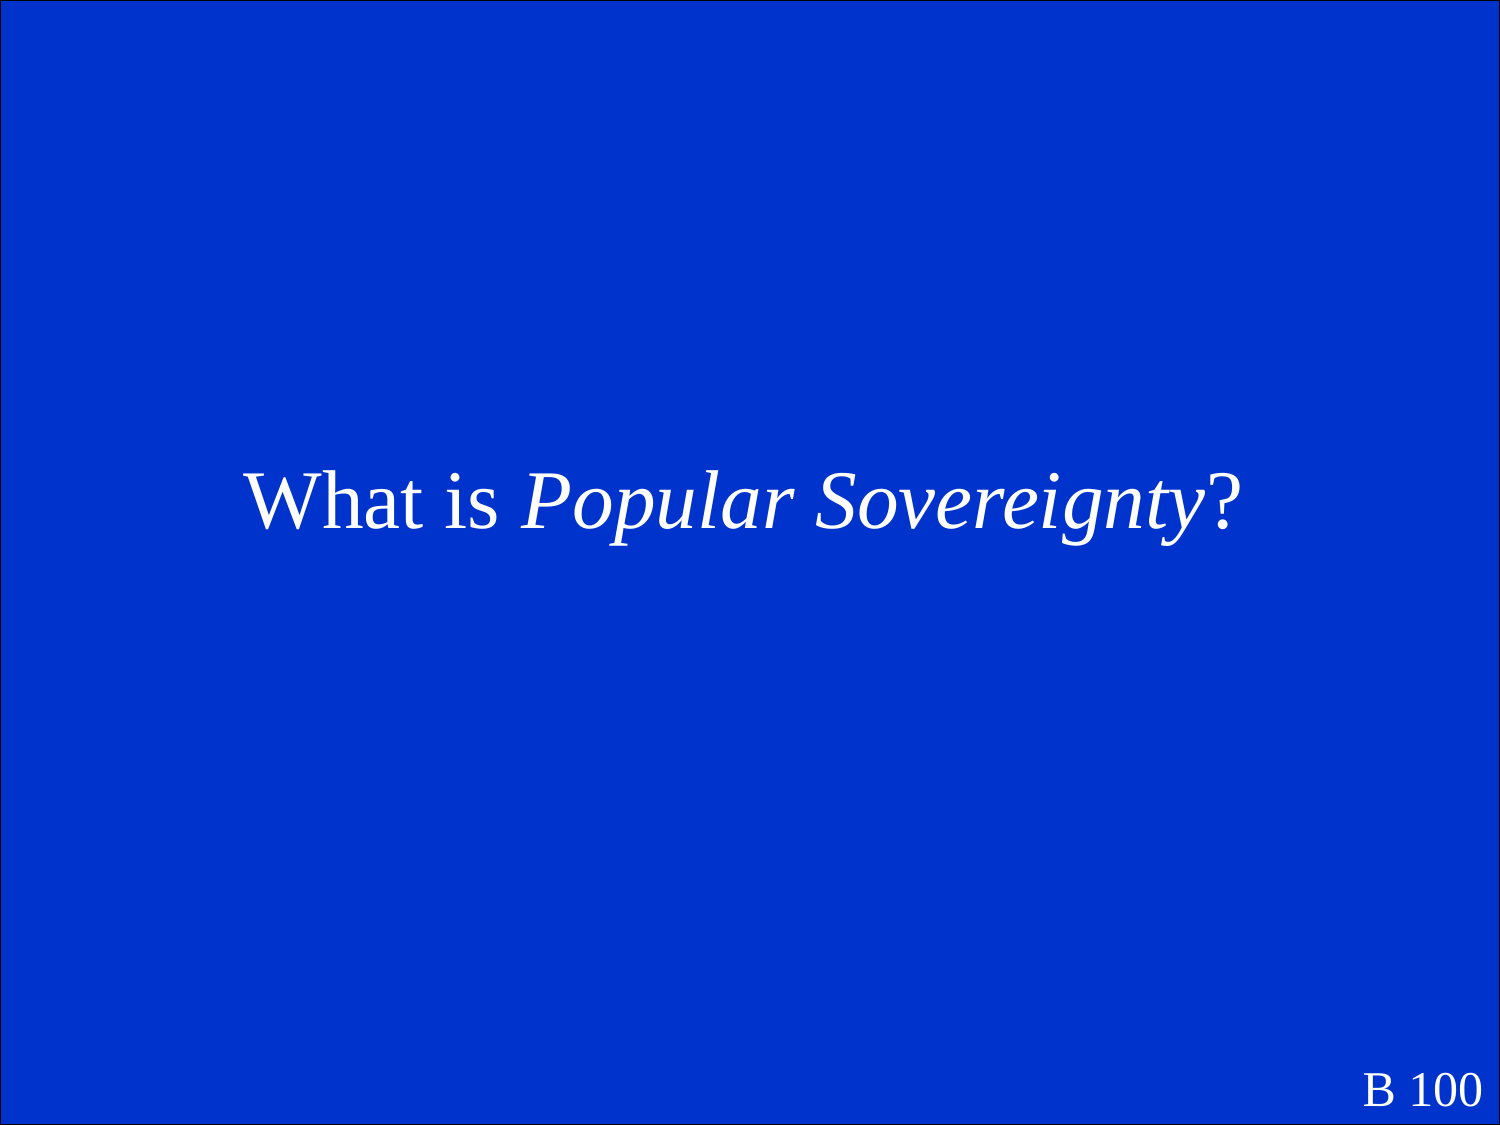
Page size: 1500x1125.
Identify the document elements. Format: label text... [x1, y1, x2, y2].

text_box [0, 0, 1500, 1125]
text_box B 100 [1347, 1049, 1499, 1125]
text_box What is Popular Sovereignty? [224, 437, 1263, 553]
